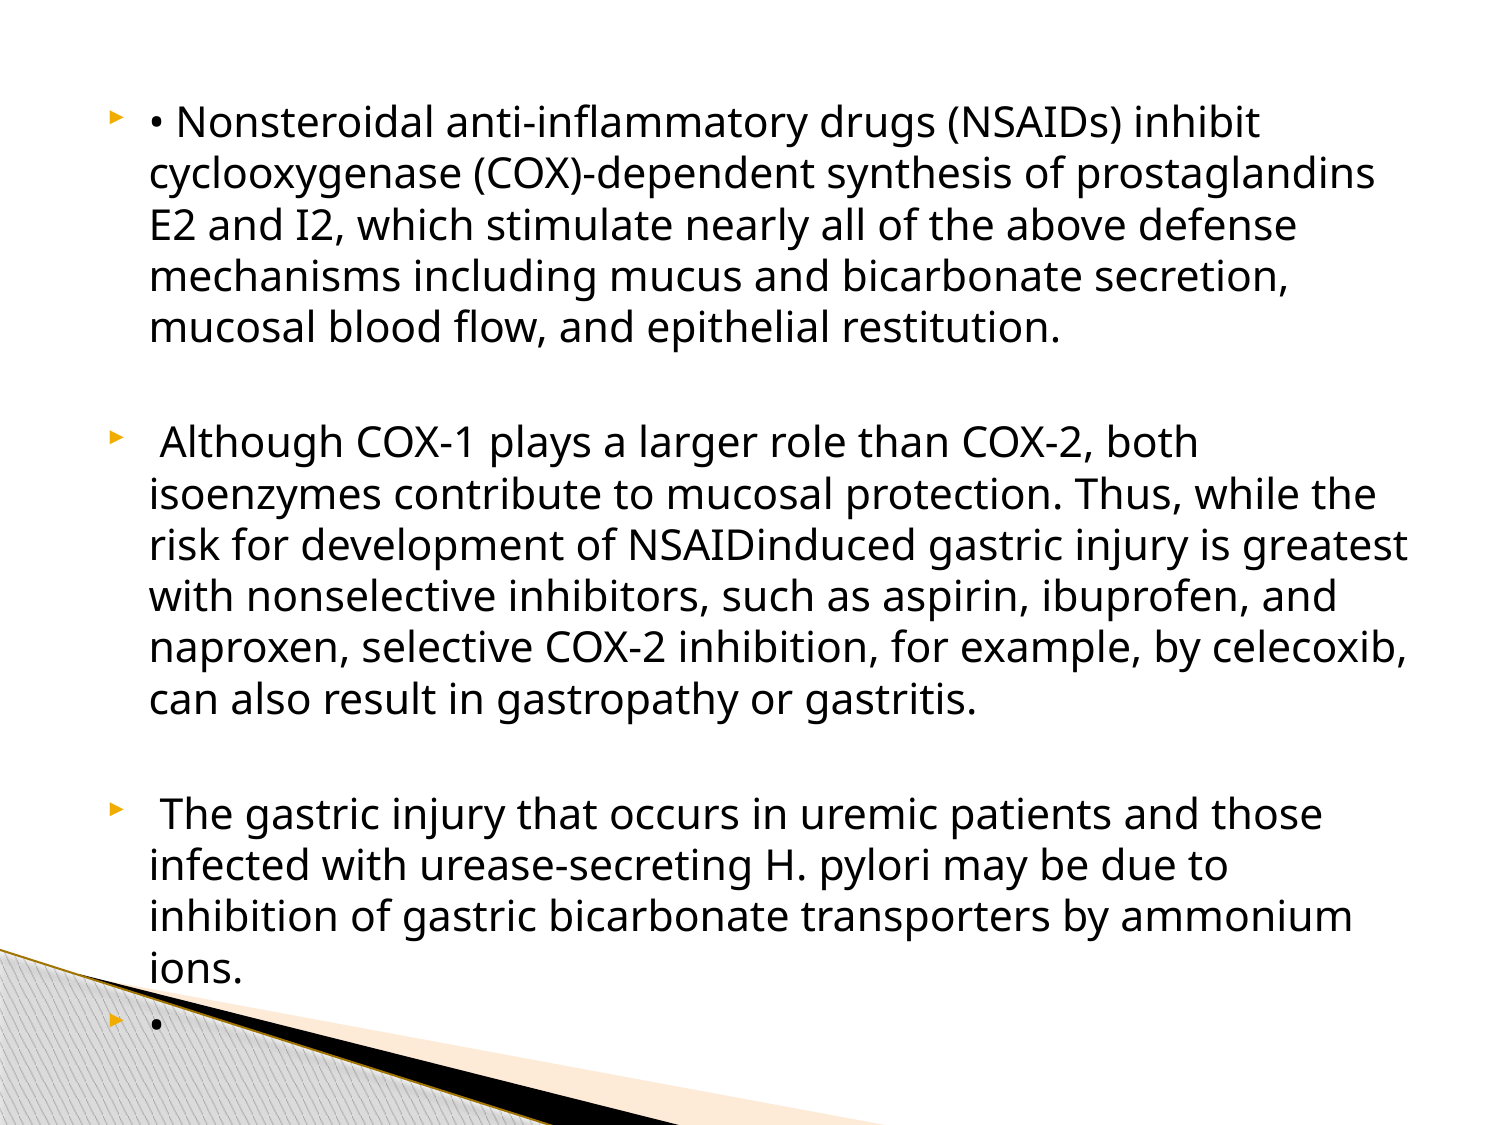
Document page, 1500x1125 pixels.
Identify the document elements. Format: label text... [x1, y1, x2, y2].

list • Nonsteroidal anti-inflammatory drugs (NSAIDs) inhibit cyclooxygenase (COX)-dependent synthesis of prostaglandins E2 and I2, which stimulate nearly all of the above defense mechanisms including mucus and bicarbonate secretion, mucosal blood flow, and epithelial restitution. Although COX-1 plays a larger role than COX-2, both isoenzymes contribute to mucosal protection. Thus, while the risk for development of NSAIDinduced gastric injury is greatest with nonselective inhibitors, such as aspirin, ibuprofen, and naproxen, selective COX-2 inhibition, for example, by celecoxib, can also result in gastropathy or gastritis. The gastric injury that occurs in uremic patients and those infected with urease-secreting H. pylori may be due to inhibition of gastric bicarbonate transporters by ammonium ions. • [75, 87, 1425, 1100]
